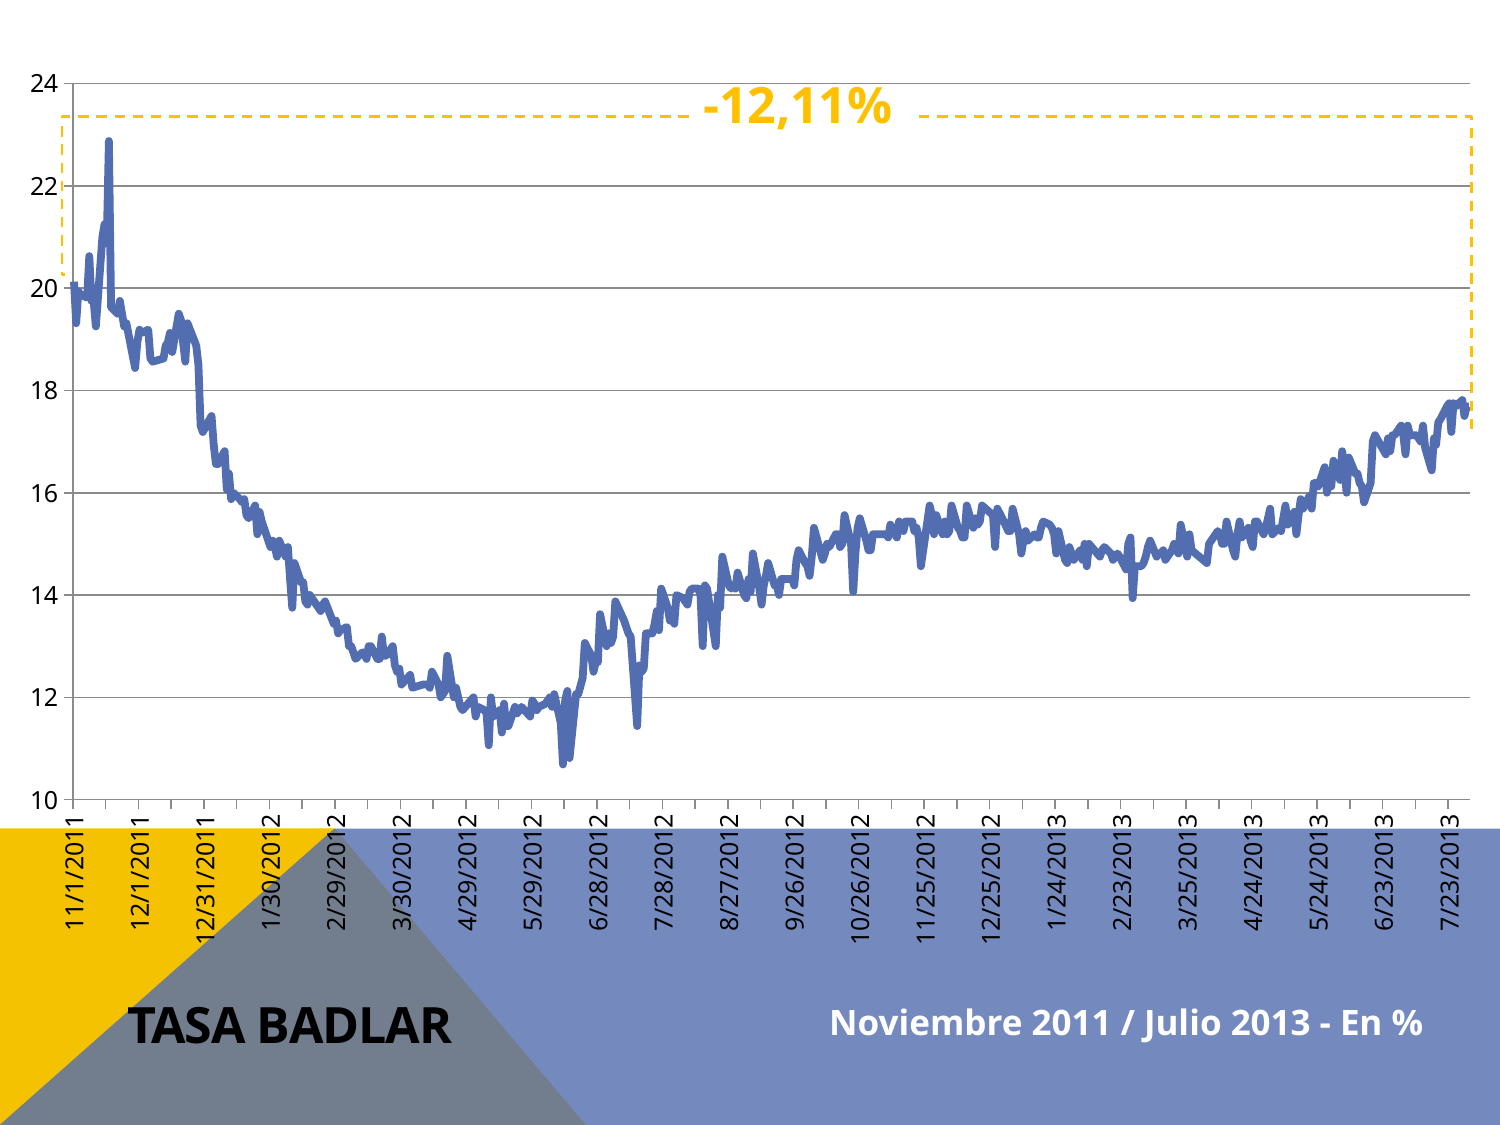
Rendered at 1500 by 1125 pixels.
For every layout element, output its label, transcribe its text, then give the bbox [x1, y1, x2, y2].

text_box Noviembre 2011 / Julio 2013 - En % [750, 973, 1447, 1070]
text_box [64, 66, 1471, 433]
chart [0, 47, 1500, 965]
title Tasa Badlar [112, 973, 514, 1083]
